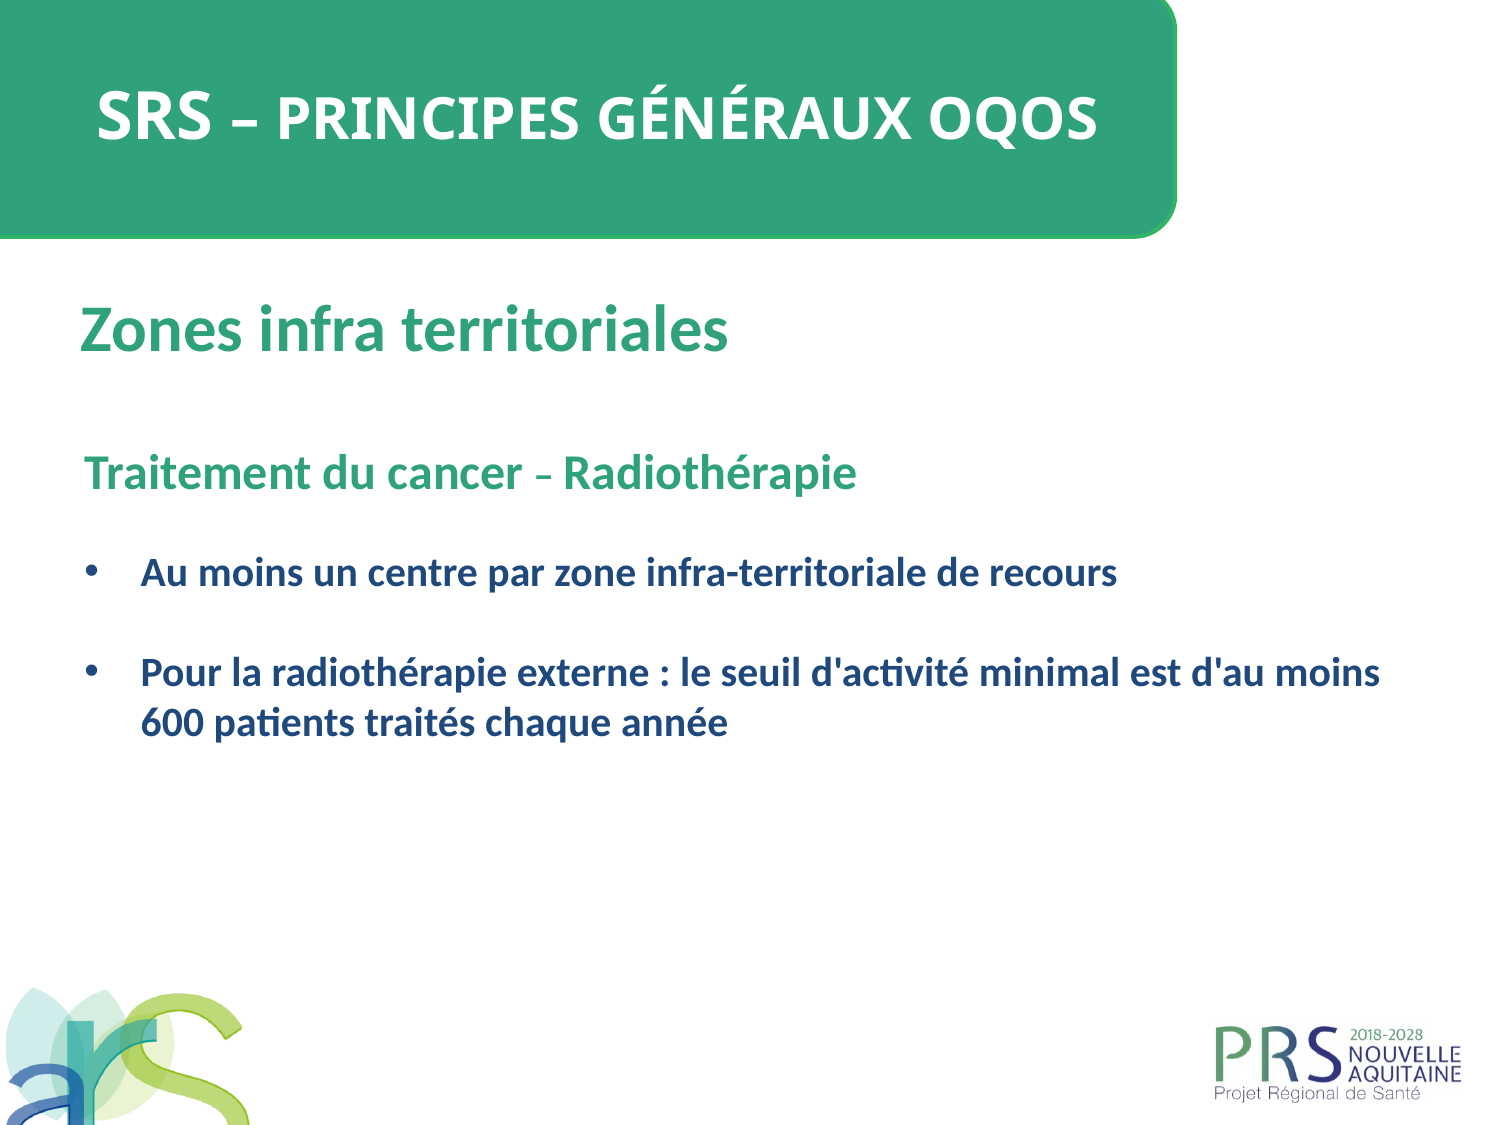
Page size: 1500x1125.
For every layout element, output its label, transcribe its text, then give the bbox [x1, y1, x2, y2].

text_box SRS – Principes généraux OQOS [29, 19, 1415, 207]
text_box [0, 0, 1176, 239]
text_box Traitement du cancer – Radiothérapie Au moins un centre par zone infra-territoriale de recours Pour la radiothérapie externe : le seuil d'activité minimal est d'au moins 600 patients traités chaque année [69, 432, 1428, 753]
list Zones infra territoriales [65, 207, 1448, 507]
picture [5, 987, 250, 1125]
picture [1210, 1023, 1466, 1103]
